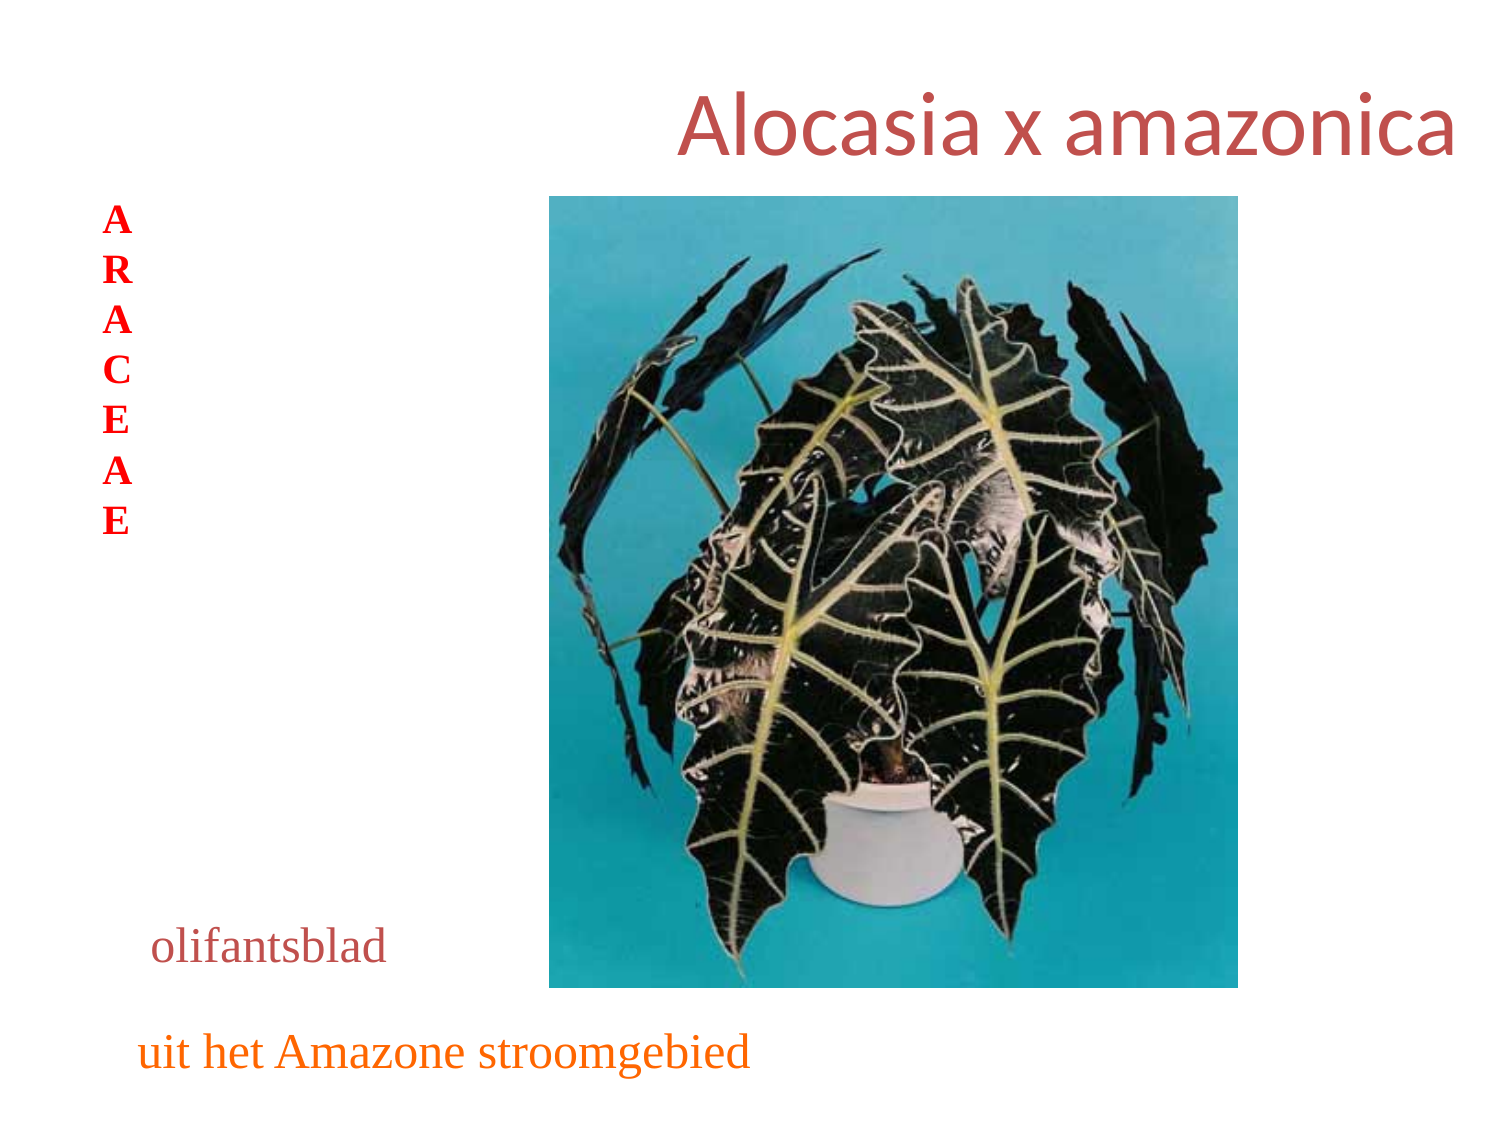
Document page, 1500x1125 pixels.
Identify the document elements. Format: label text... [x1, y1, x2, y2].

text_box uit het Amazone stroomgebied [53, 1011, 766, 1087]
text_box olifantsblad [135, 904, 543, 980]
text_box ARACEAE [87, 184, 150, 550]
picture [548, 196, 1239, 989]
title Alocasia x amazonica [200, 24, 1475, 213]
